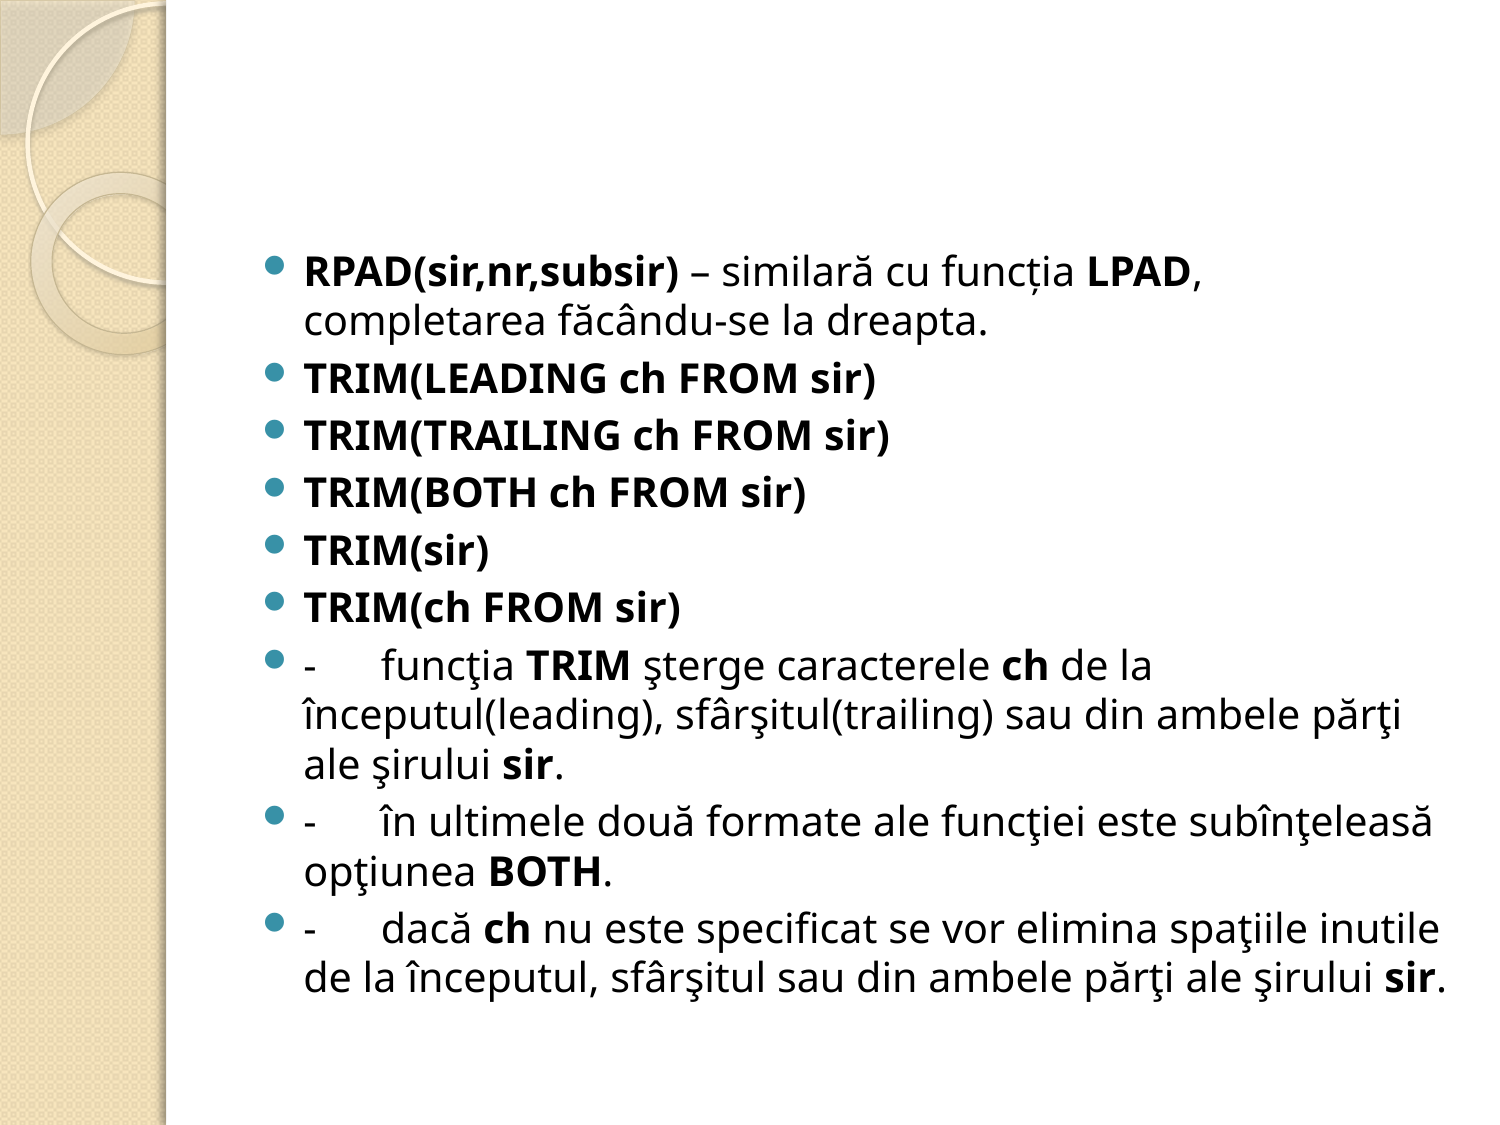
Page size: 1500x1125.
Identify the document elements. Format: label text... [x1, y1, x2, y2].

list RPAD(sir,nr,subsir) – similară cu funcţia LPAD, completarea făcându-se la dreapta. TRIM(LEADING ch FROM sir) TRIM(TRAILING ch FROM sir) TRIM(BOTH ch FROM sir) TRIM(sir) TRIM(ch FROM sir) - funcţia TRIM şterge caracterele ch de la începutul(leading), sfârşitul(trailing) sau din ambele părţi ale şirului sir. - în ultimele două formate ale funcţiei este subînţeleasă opţiunea BOTH. - dacă ch nu este specificat se vor elimina spaţiile inutile de la începutul, sfârşitul sau din ambele părţi ale şirului sir. [235, 237, 1466, 1025]
